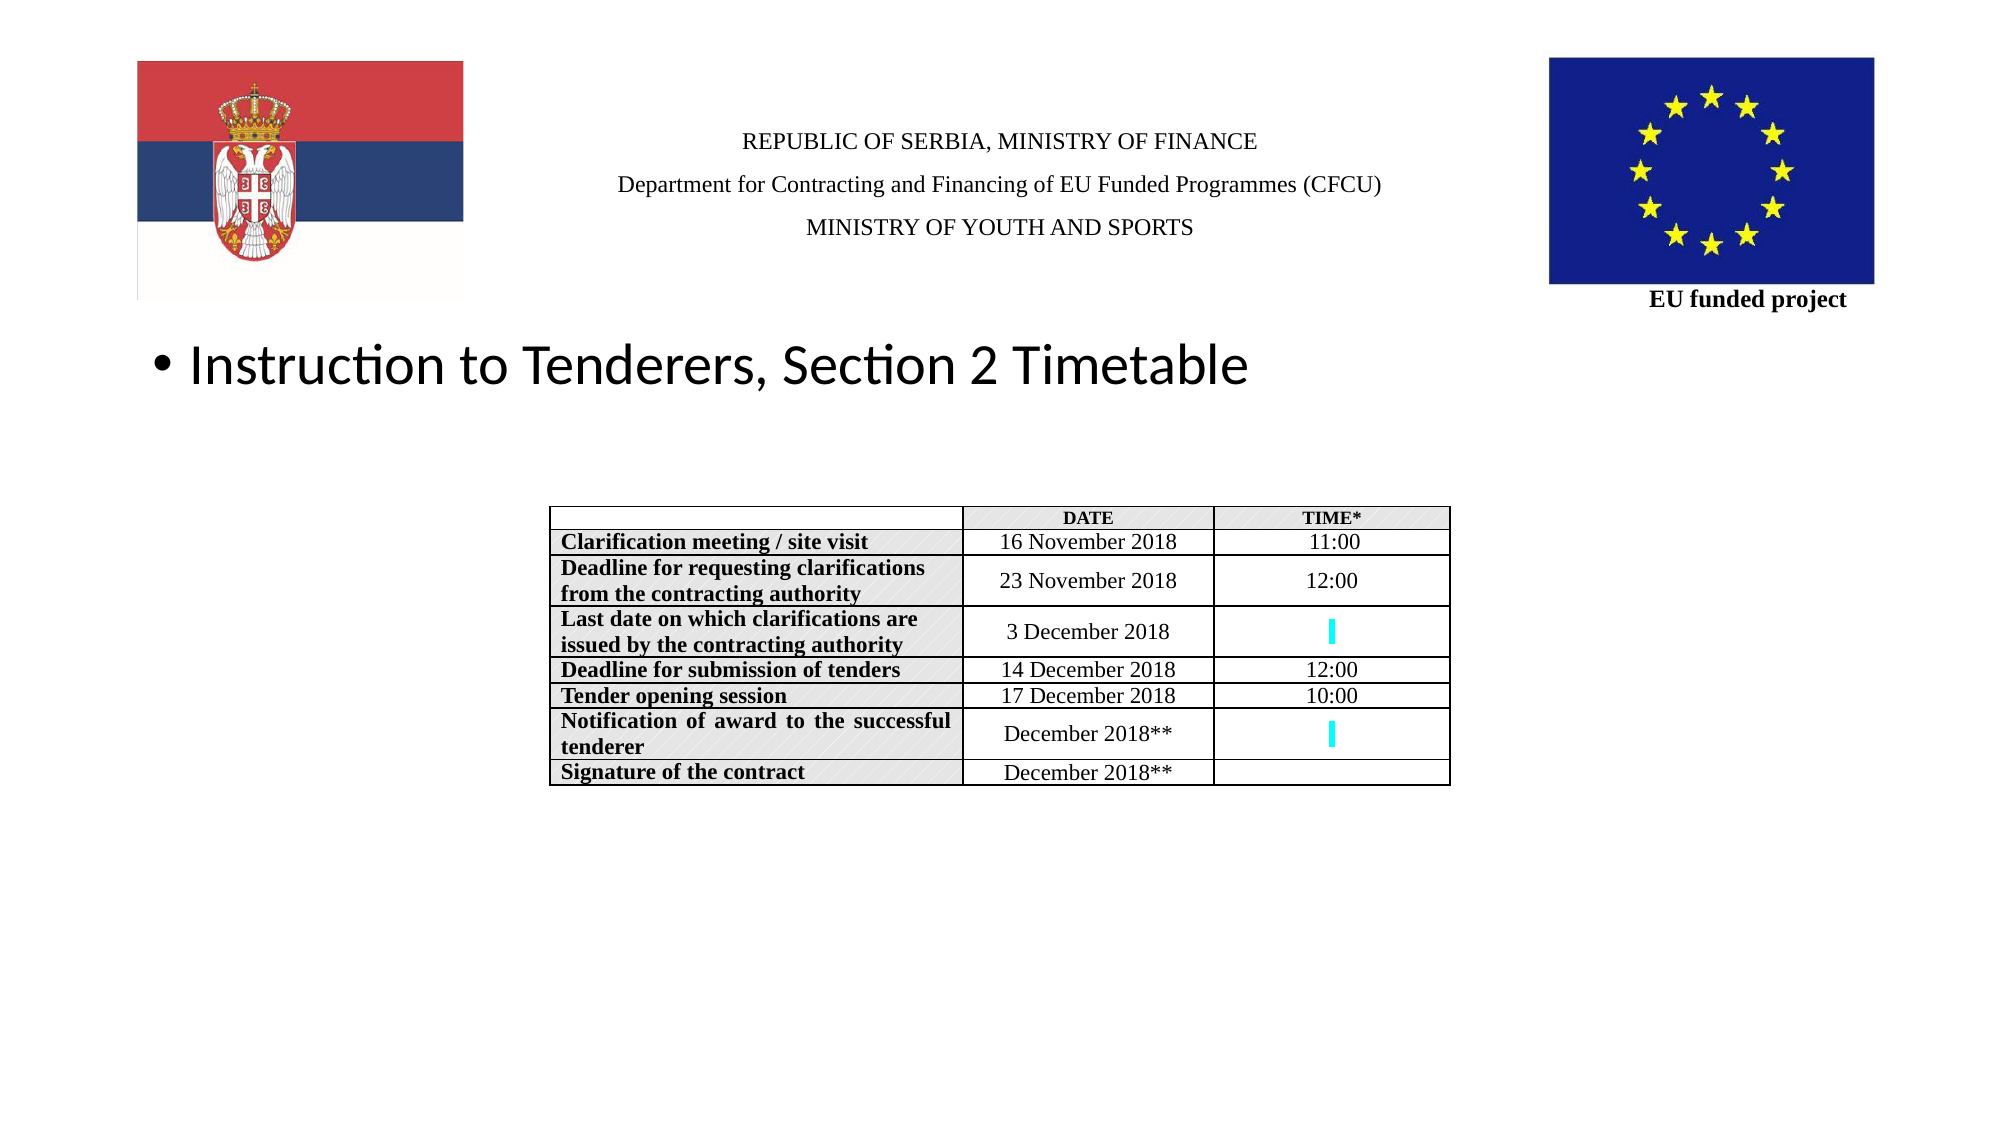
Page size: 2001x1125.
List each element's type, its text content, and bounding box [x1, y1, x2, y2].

table_cell December 2018** [964, 760, 1213, 784]
table_cell Tender opening session [551, 684, 962, 707]
table_cell 11:00 [1215, 530, 1449, 554]
table_cell Notification of award to the successful tenderer [551, 709, 962, 759]
table_cell 12:00 [1215, 556, 1449, 605]
table_cell [1215, 709, 1449, 759]
table_header TIME* [1215, 507, 1449, 529]
table_cell [1215, 760, 1449, 784]
table_cell Last date on which clarifications are issued by the contracting authority [551, 607, 962, 656]
table_cell 3 December 2018 [964, 607, 1213, 656]
list EU funded project Instruction to Tenderers, Section 2 Timetable [137, 278, 1863, 993]
table_cell 14 December 2018 [964, 658, 1213, 682]
table_cell 16 November 2018 [964, 530, 1213, 554]
table_cell Deadline for requesting clarifications from the contracting authority [551, 556, 962, 605]
table_cell [1215, 607, 1449, 656]
picture [1542, 51, 1879, 289]
table_cell 17 December 2018 [964, 684, 1213, 707]
table_cell 12:00 [1215, 658, 1449, 682]
table_header DATE [964, 507, 1213, 529]
picture [137, 61, 464, 300]
table_cell 23 November 2018 [964, 556, 1213, 605]
table_cell Clarification meeting / site visit [551, 530, 962, 554]
title REPUBLIC OF SERBIA, MINISTRY OF FINANCE Department for Contracting and Financing of EU Funded Programmes (CFCU) MINISTRY OF YOUTH AND SPORTS [137, 59, 1542, 278]
table_cell 10:00 [1215, 684, 1449, 707]
table_cell December 2018** [964, 709, 1213, 759]
table_cell Signature of the contract [551, 760, 962, 784]
table_cell Deadline for submission of tenders [551, 658, 962, 682]
table_header [551, 507, 962, 529]
